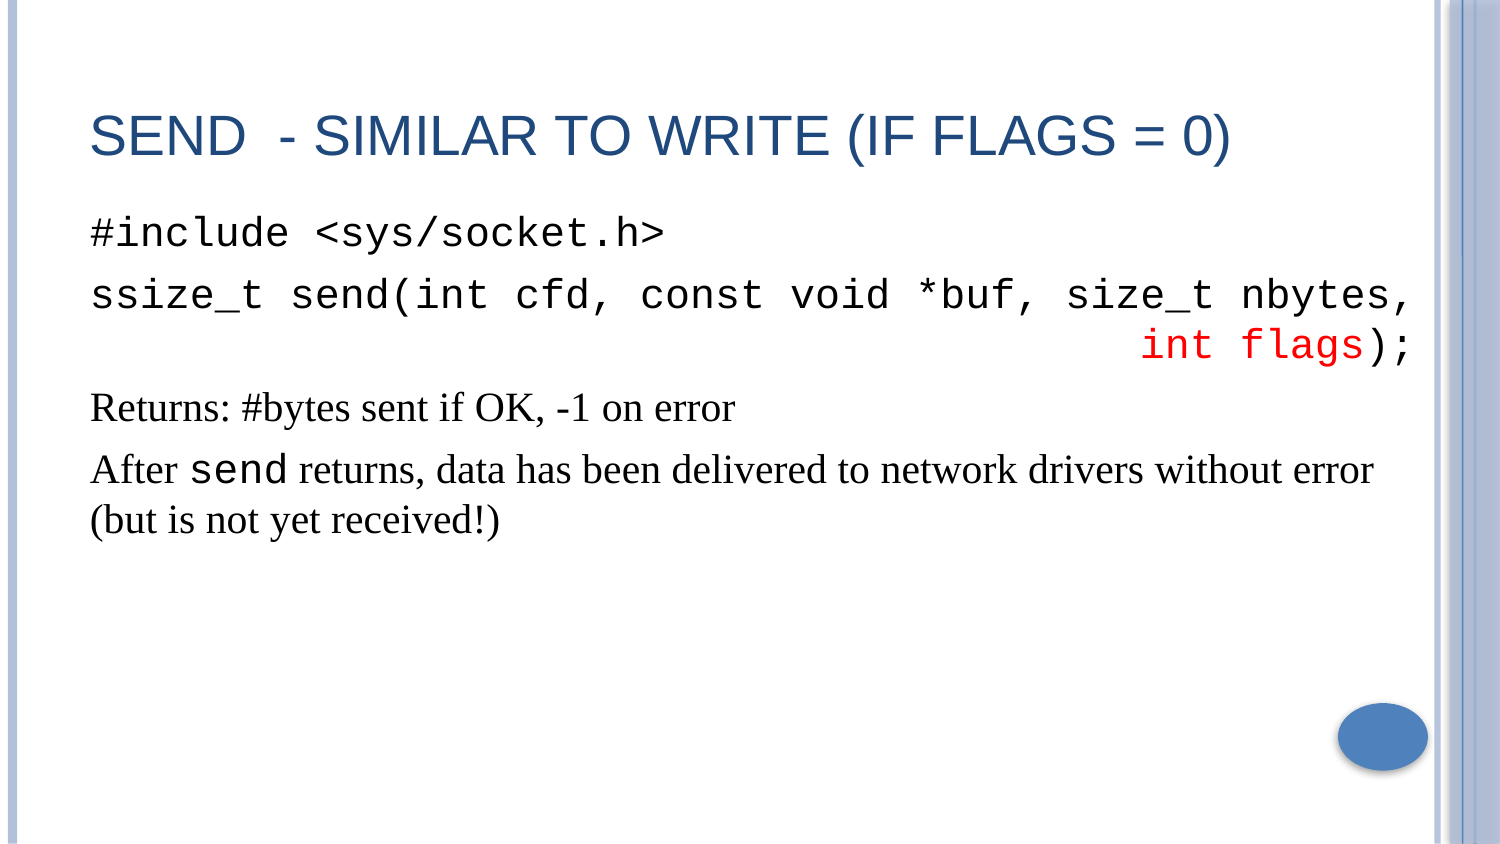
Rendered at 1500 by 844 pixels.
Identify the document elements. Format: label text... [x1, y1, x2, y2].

title Send - Similar to write (if flags = 0) [75, 33, 1300, 175]
list #include <sys/socket.h> ssize_t send(int cfd, const void *buf, size_t nbytes, int flags); Returns: #bytes sent if OK, -1 on error After send returns, data has been delivered to network drivers without error (but is not yet received!) [75, 196, 1438, 797]
